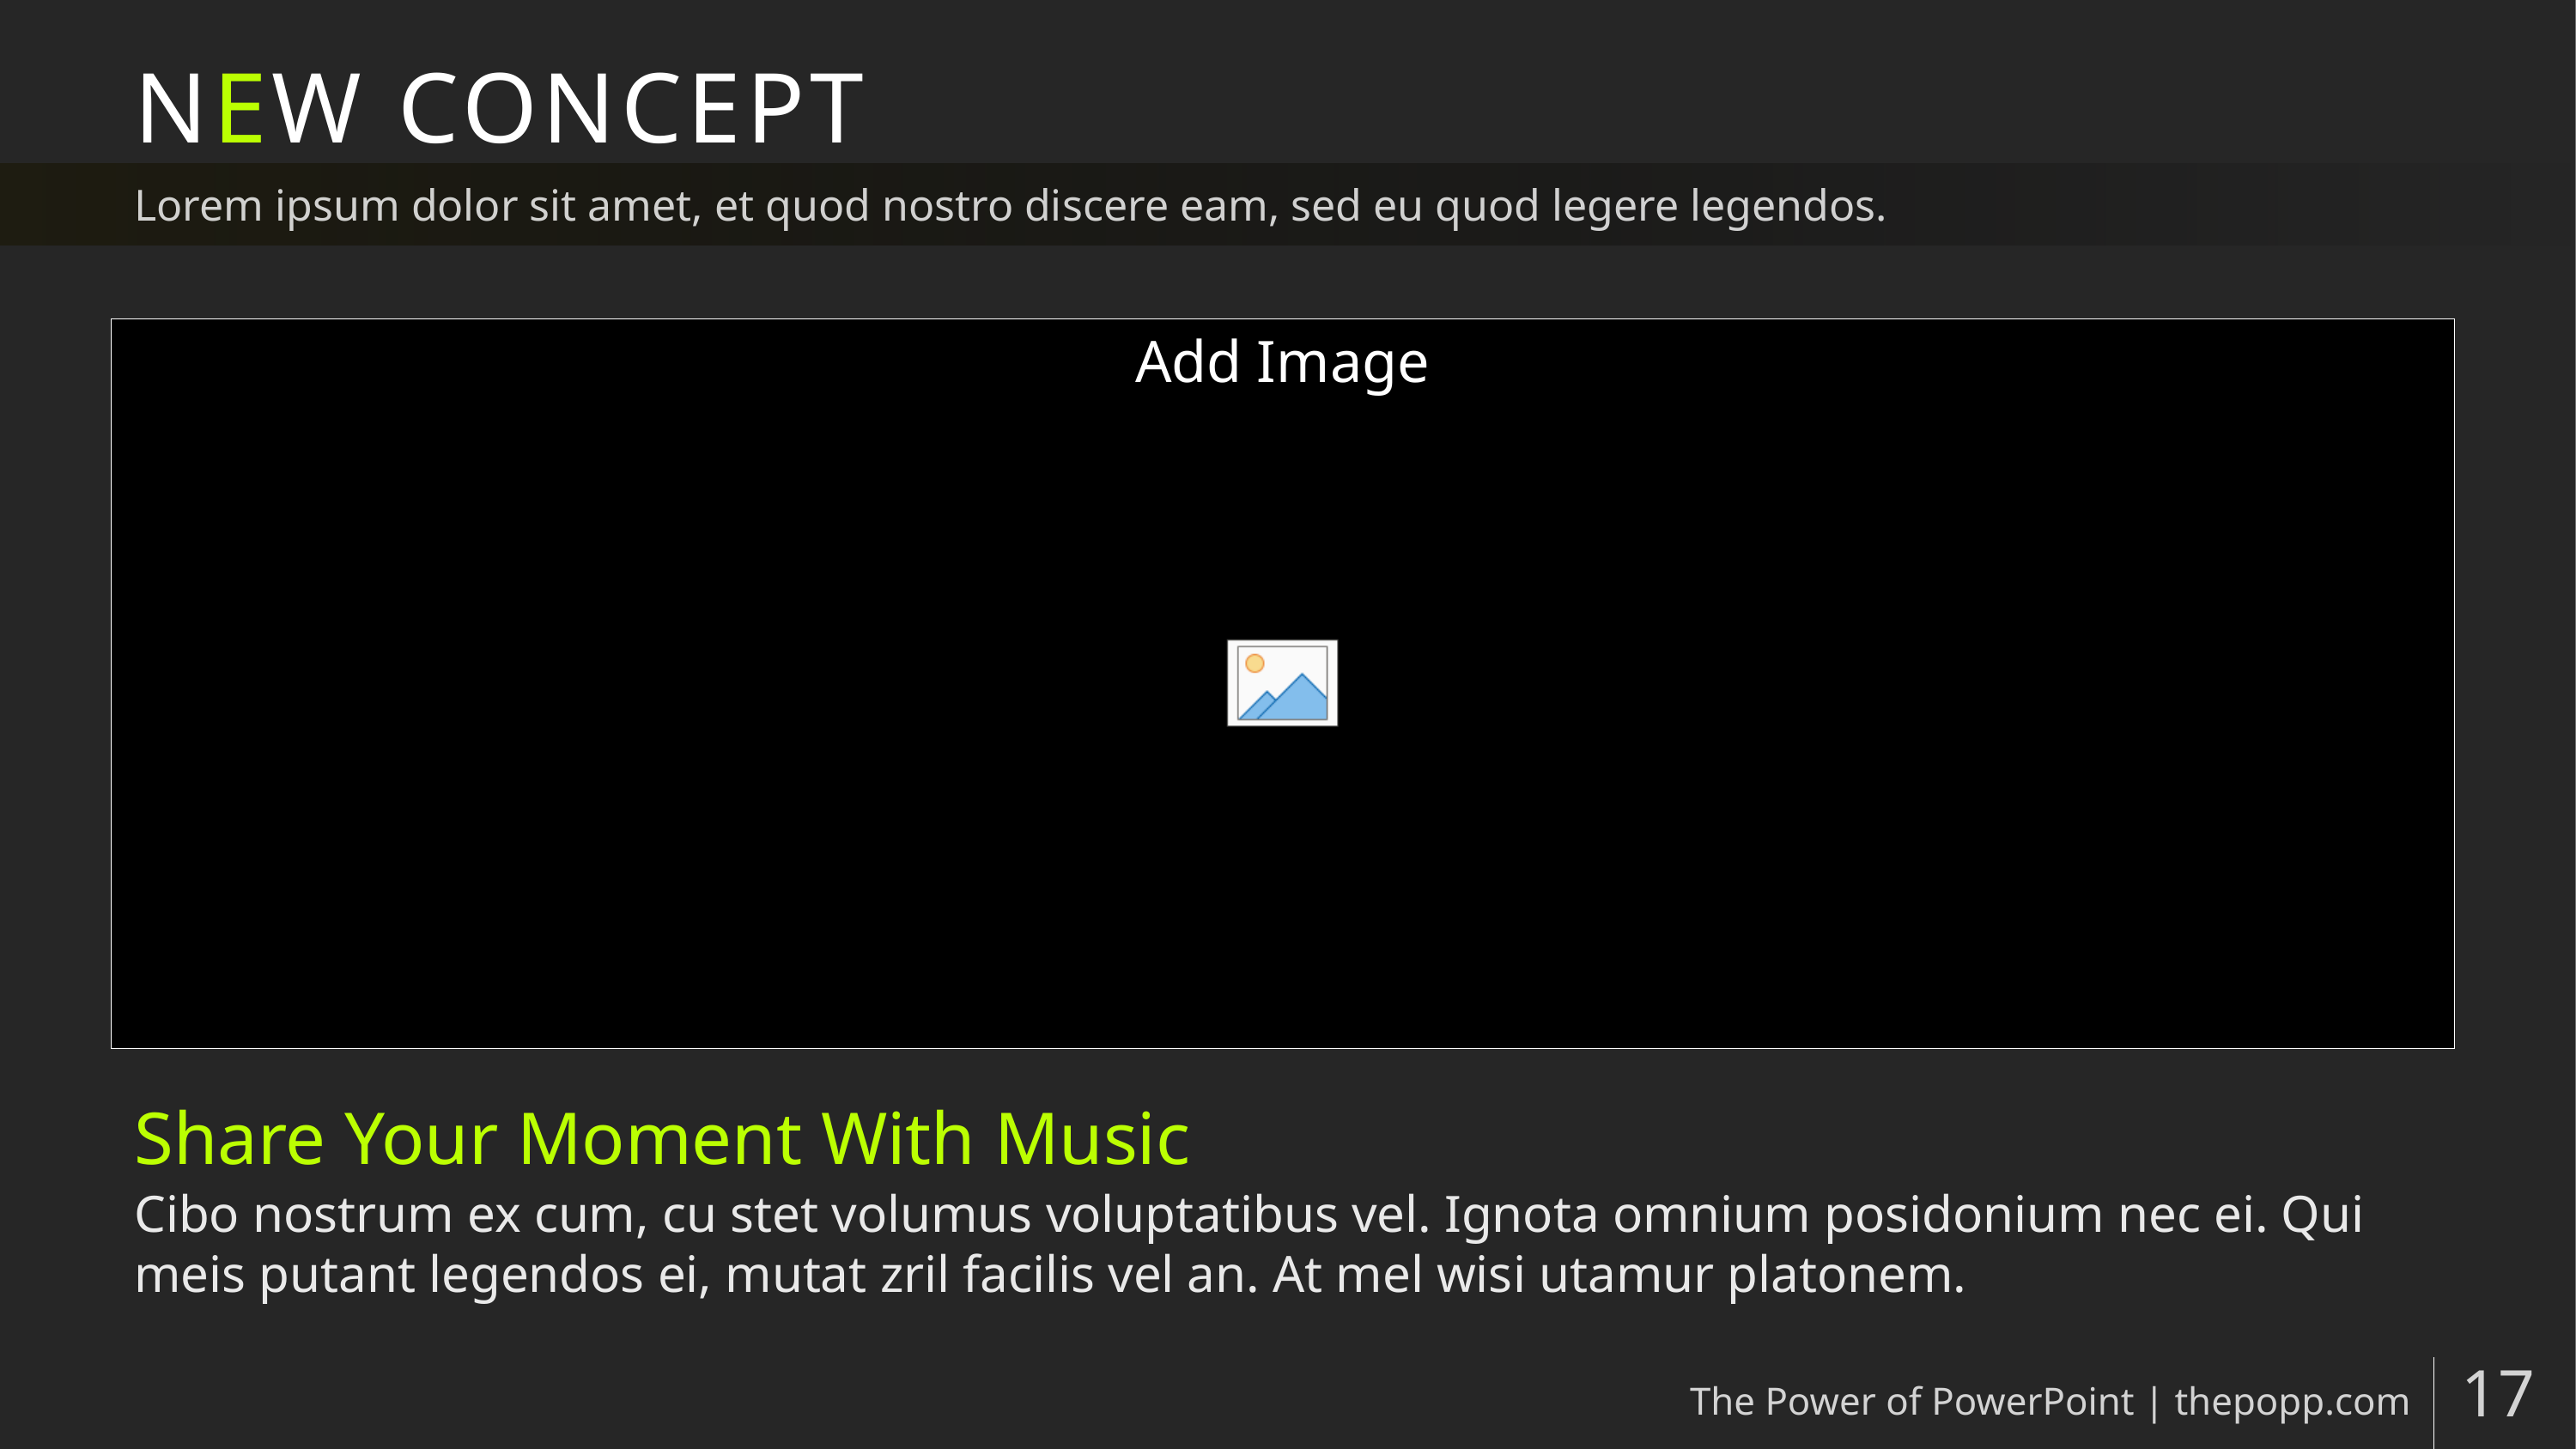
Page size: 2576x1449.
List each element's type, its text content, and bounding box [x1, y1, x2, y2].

title NEW CONCEPT [111, 0, 2430, 174]
footer The Power of PowerPoint | thepopp.com [922, 1356, 2434, 1434]
picture [111, 318, 2455, 1049]
list Cibo nostrum ex cum, cu stet volumus voluptatibus vel. Ignota omnium posidonium nec ei. Qui meis putant legendos ei, mutat zril facilis vel an. At mel wisi utamur platonem. [111, 1170, 2455, 1333]
slide_number 17 [2438, 1357, 2576, 1434]
list Share Your Moment With Music [111, 1069, 2455, 1170]
list Lorem ipsum dolor sit amet, et quod nostro discere eam, sed eu quod legere legendos. [111, 167, 2404, 248]
